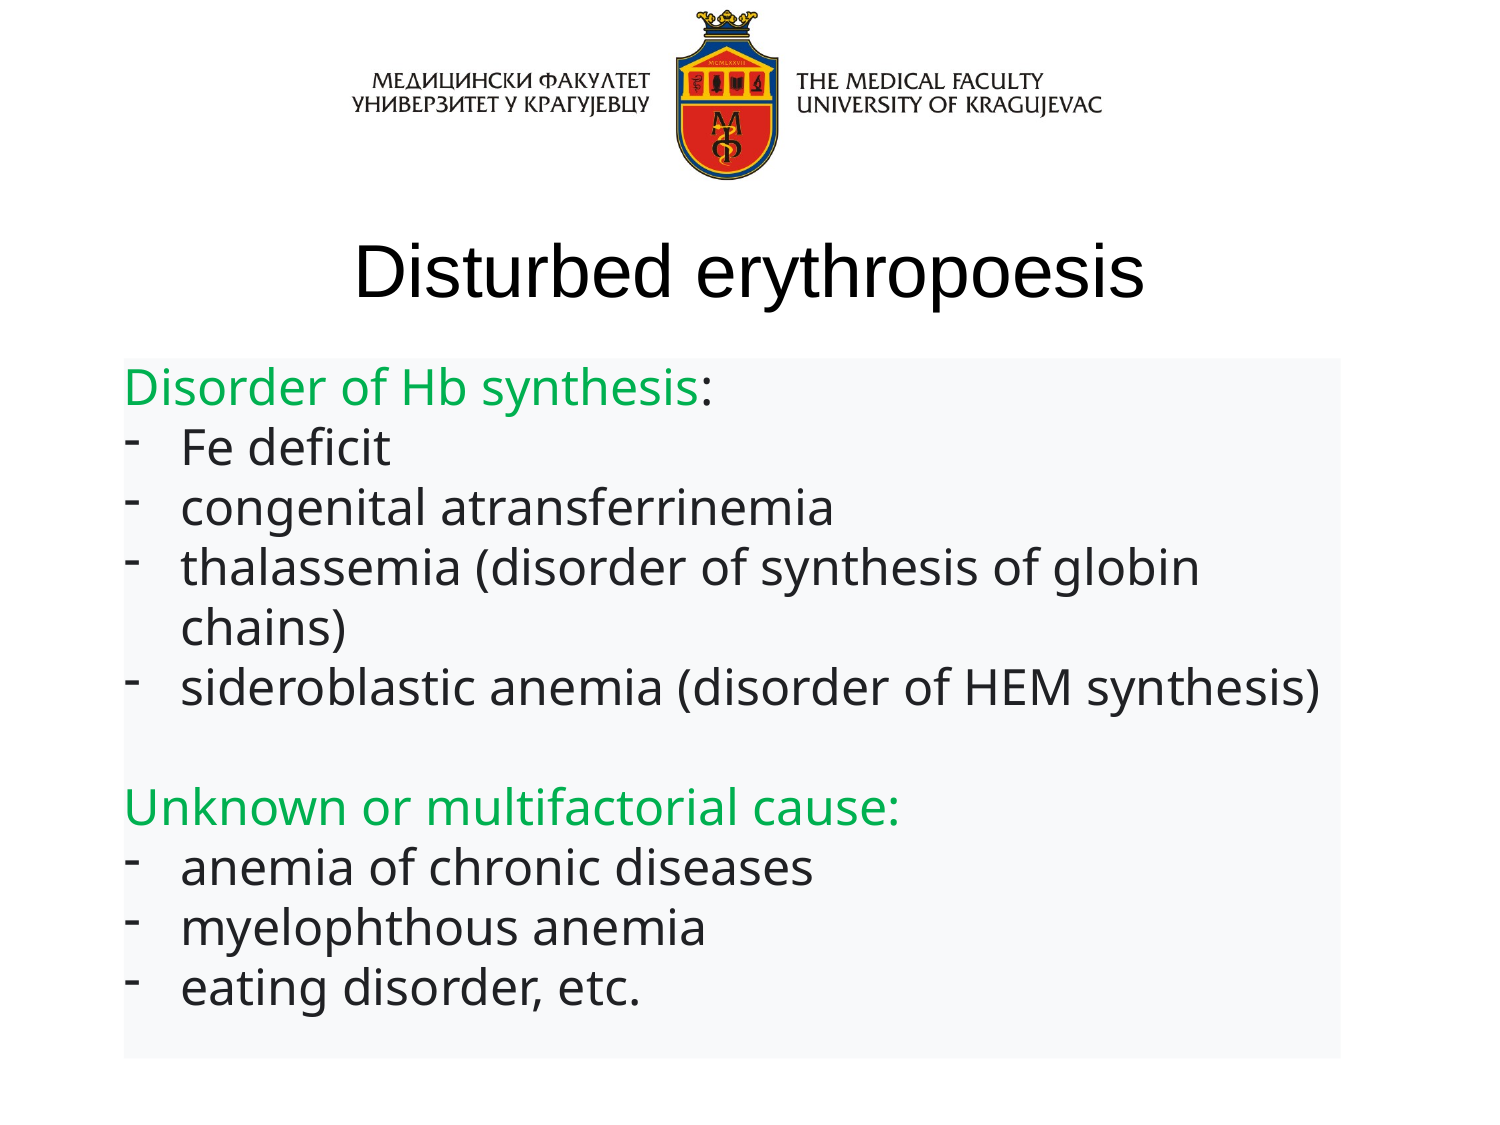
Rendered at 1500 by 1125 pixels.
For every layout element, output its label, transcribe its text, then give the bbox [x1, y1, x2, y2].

title Disturbed erythropoesis [75, 174, 1425, 362]
picture [328, 0, 1125, 174]
list Disorder of Hb synthesis: Fe deficit congenital atransferrinemia thalassemia (disorder of synthesis of globin chains) sideroblastic anemia (disorder of HEM synthesis) Unknown or multifactorial cause: anemia of chronic diseases myelophthous anemia eating disorder, etc. [123, 358, 1341, 1059]
